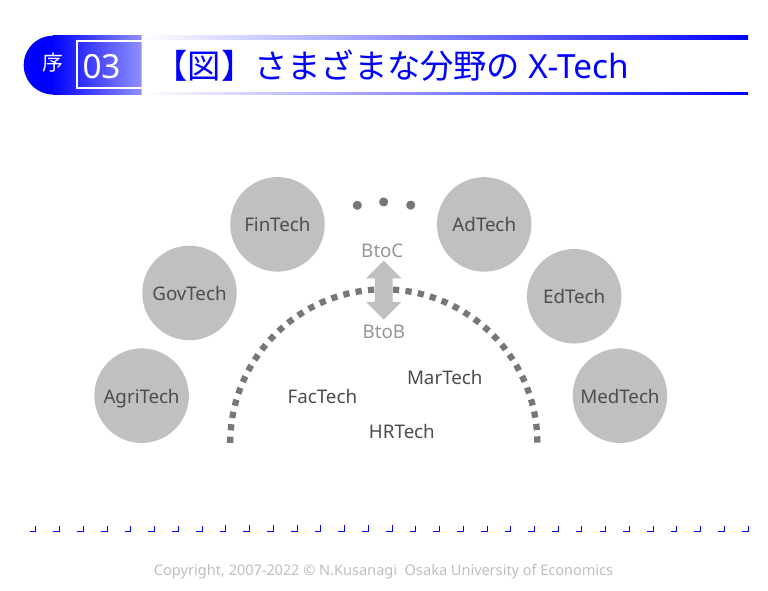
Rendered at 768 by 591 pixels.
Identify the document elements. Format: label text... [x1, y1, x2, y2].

title 03 【図】さまざまな分野のX-Tech [76, 40, 756, 89]
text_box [94, 177, 668, 449]
